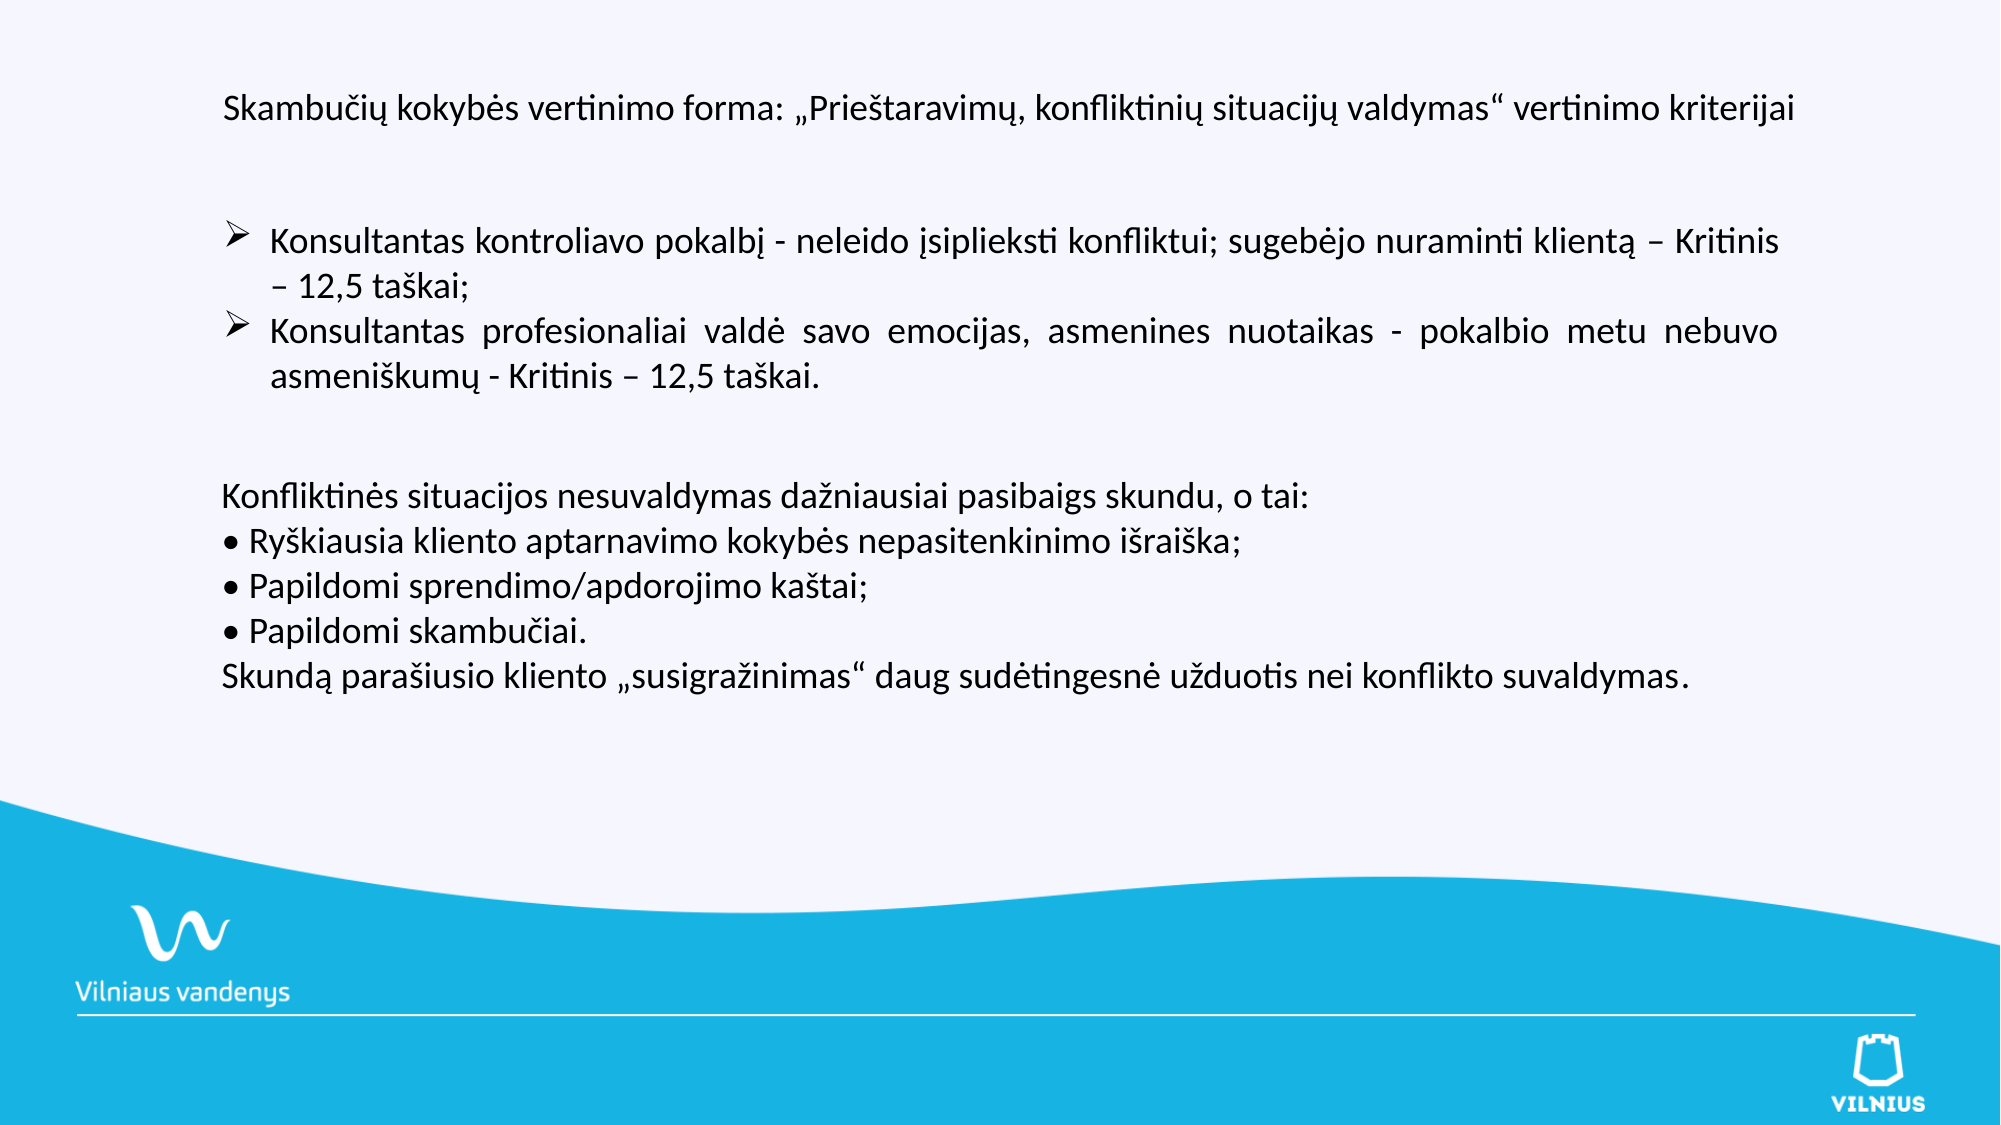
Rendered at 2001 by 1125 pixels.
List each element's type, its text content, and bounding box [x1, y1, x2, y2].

text_box Konsultantas kontroliavo pokalbį - neleido įsiplieksti konfliktui; sugebėjo nuraminti klientą – Kritinis – 12,5 taškai; Konsultantas profesionaliai valdė savo emocijas, asmenines nuotaikas - pokalbio metu nebuvo asmeniškumų - Kritinis – 12,5 taškai. [208, 208, 1795, 449]
picture [0, 794, 2000, 1125]
text_box Konfliktinės situacijos nesuvaldymas dažniausiai pasibaigs skundu, o tai: • Ryškiausia kliento aptarnavimo kokybės nepasitenkinimo išraiška; • Papildomi sprendimo/apdorojimo kaštai; • Papildomi skambučiai. Skundą parašiusio kliento „susigražinimas“ daug sudėtingesnė užduotis nei konflikto suvaldymas. [206, 463, 1793, 704]
text_box Skambučių kokybės vertinimo forma: „Prieštaravimų, konfliktinių situacijų valdymas“ vertinimo kriterijai [208, 75, 1878, 136]
